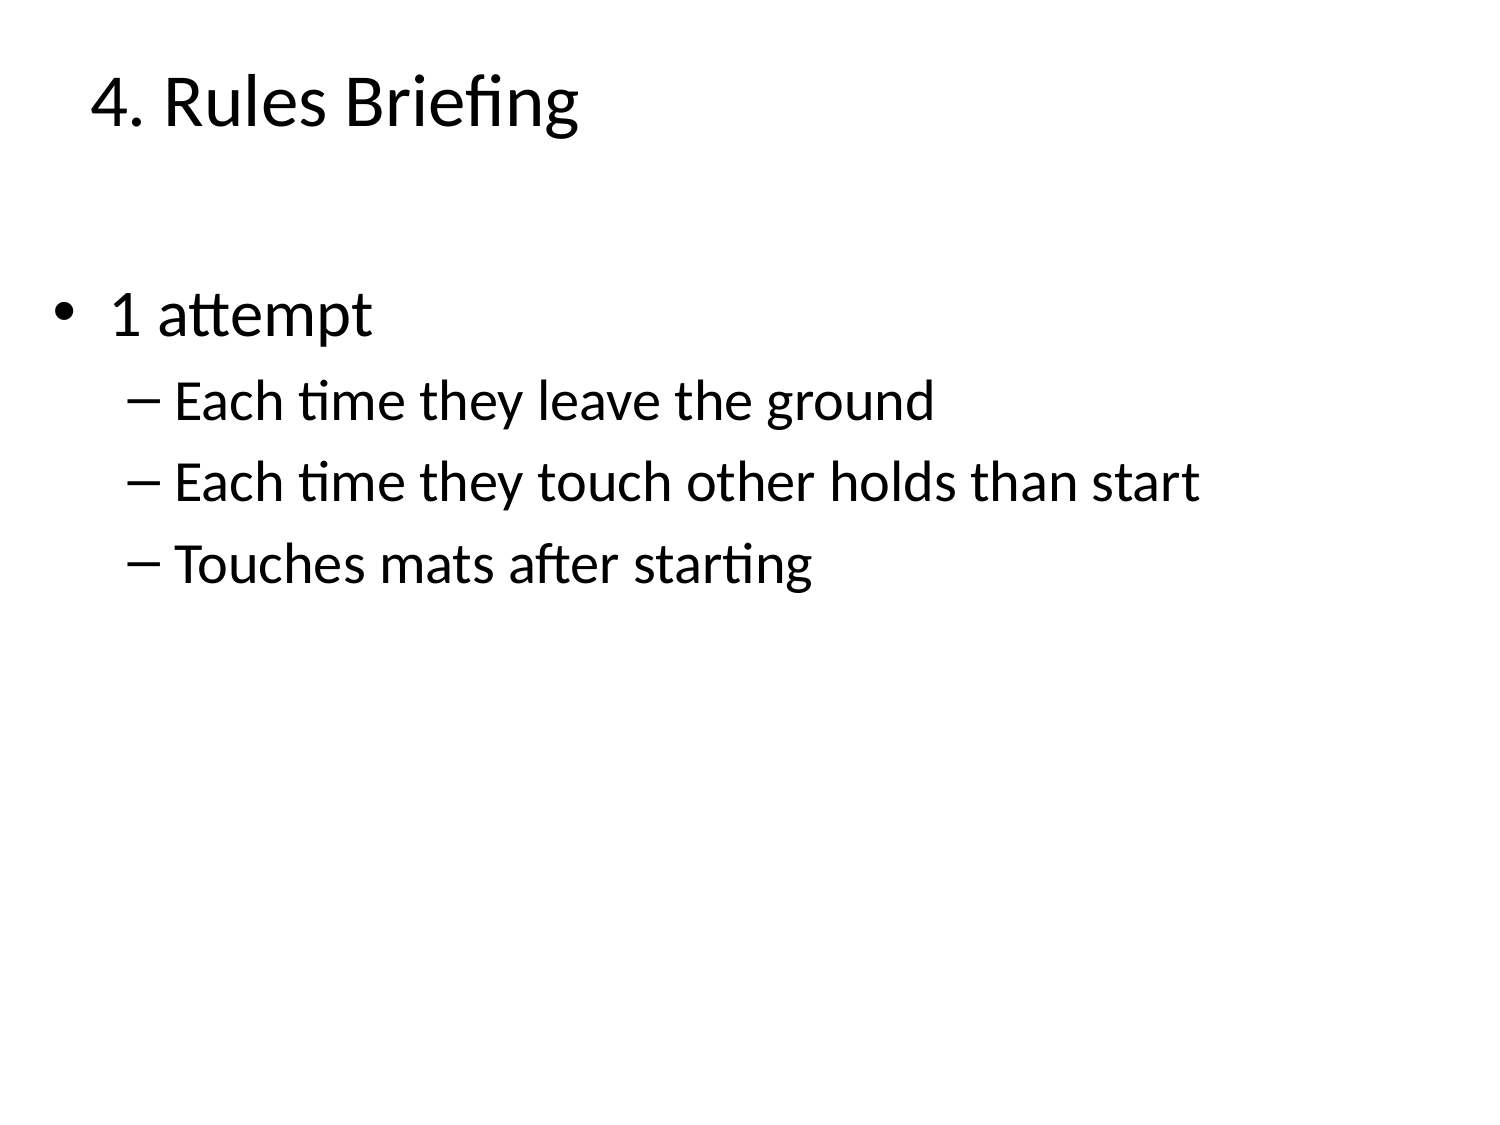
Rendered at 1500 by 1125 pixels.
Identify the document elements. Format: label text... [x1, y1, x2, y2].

title 4. Rules Briefing [75, 2, 1425, 191]
list 1 attempt Each time they leave the ground Each time they touch other holds than start Touches mats after starting [37, 262, 1438, 1005]
